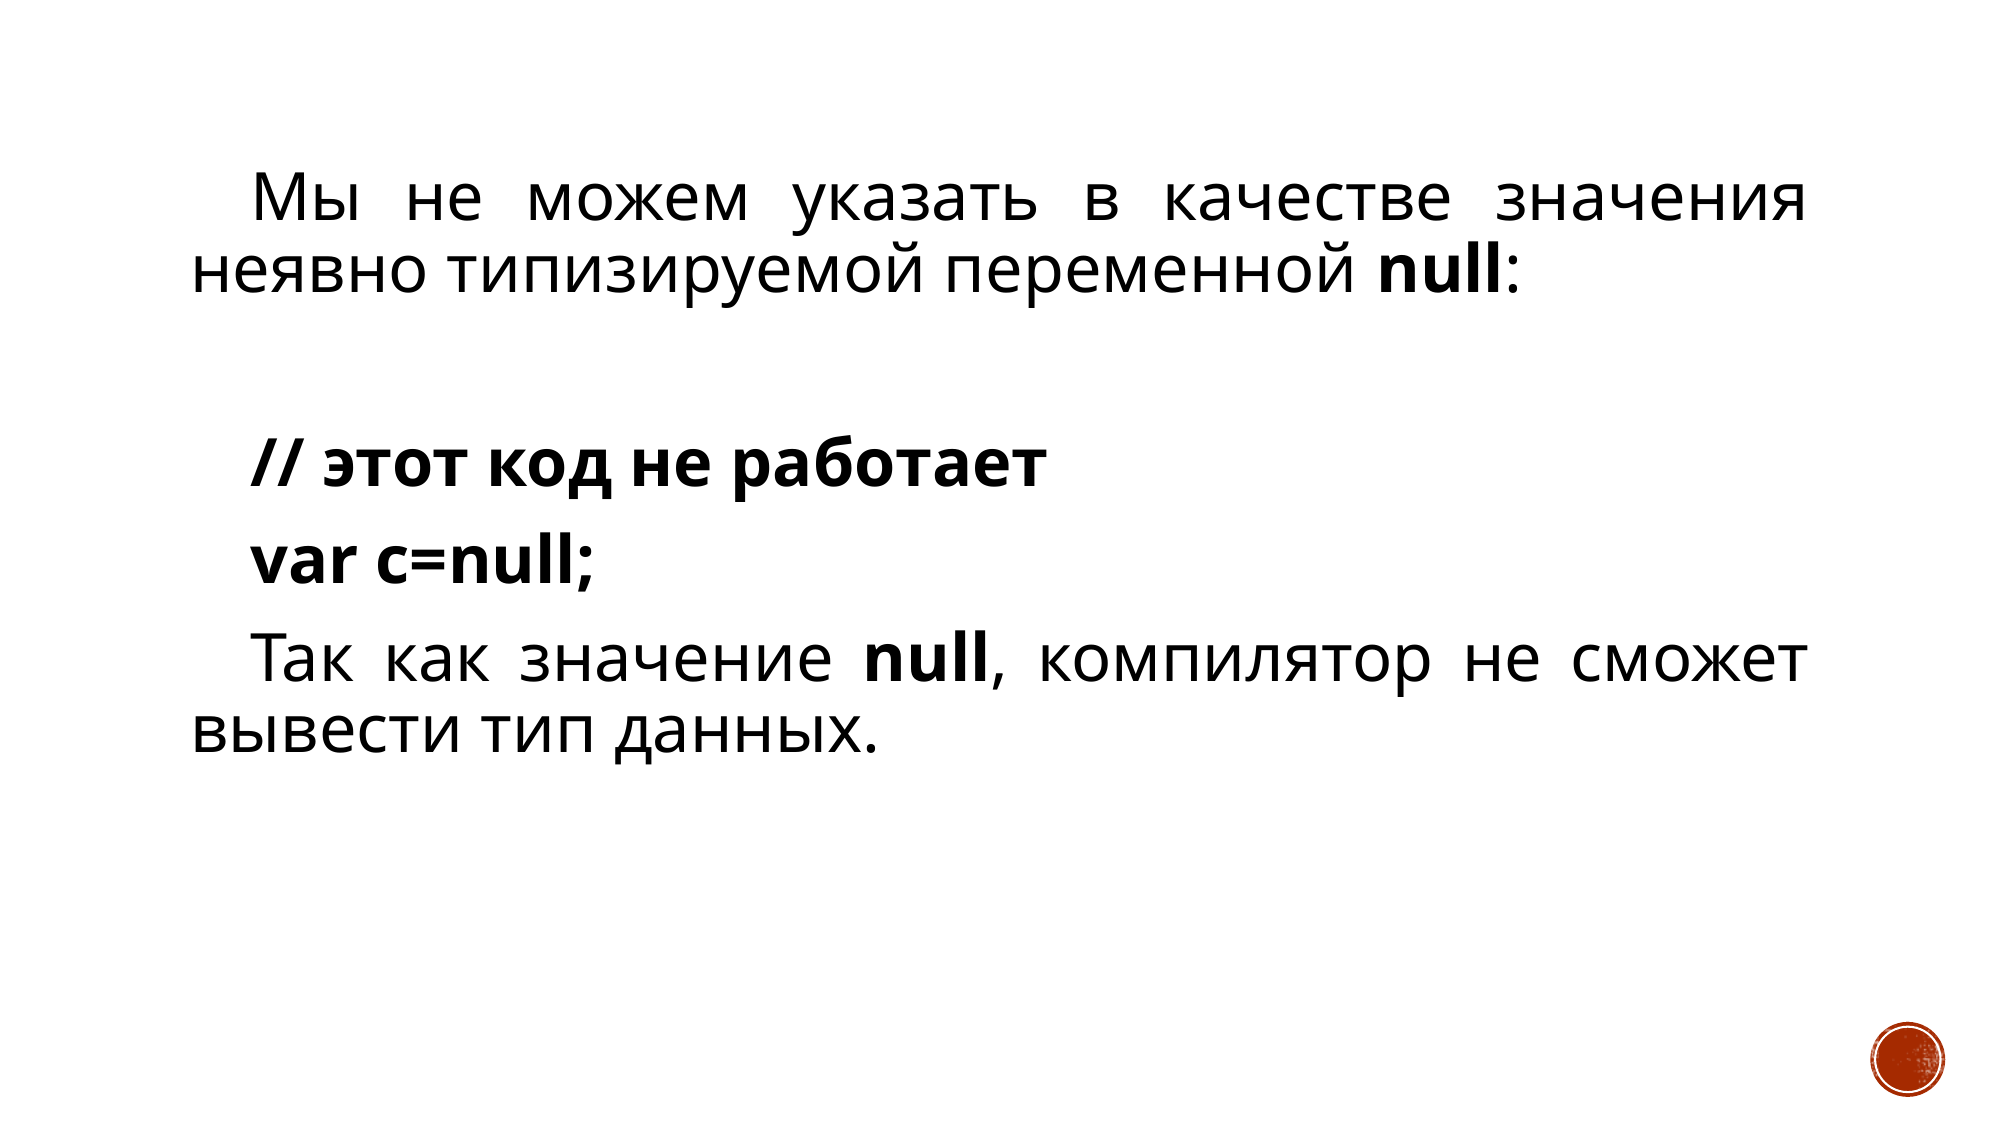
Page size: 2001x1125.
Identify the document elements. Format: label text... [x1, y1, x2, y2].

list Мы не можем указать в качестве значения неявно типизируемой переменной null: // этот код не работает var c=null; Так как значение null, компилятор не сможет вывести тип данных. [175, 155, 1826, 1013]
